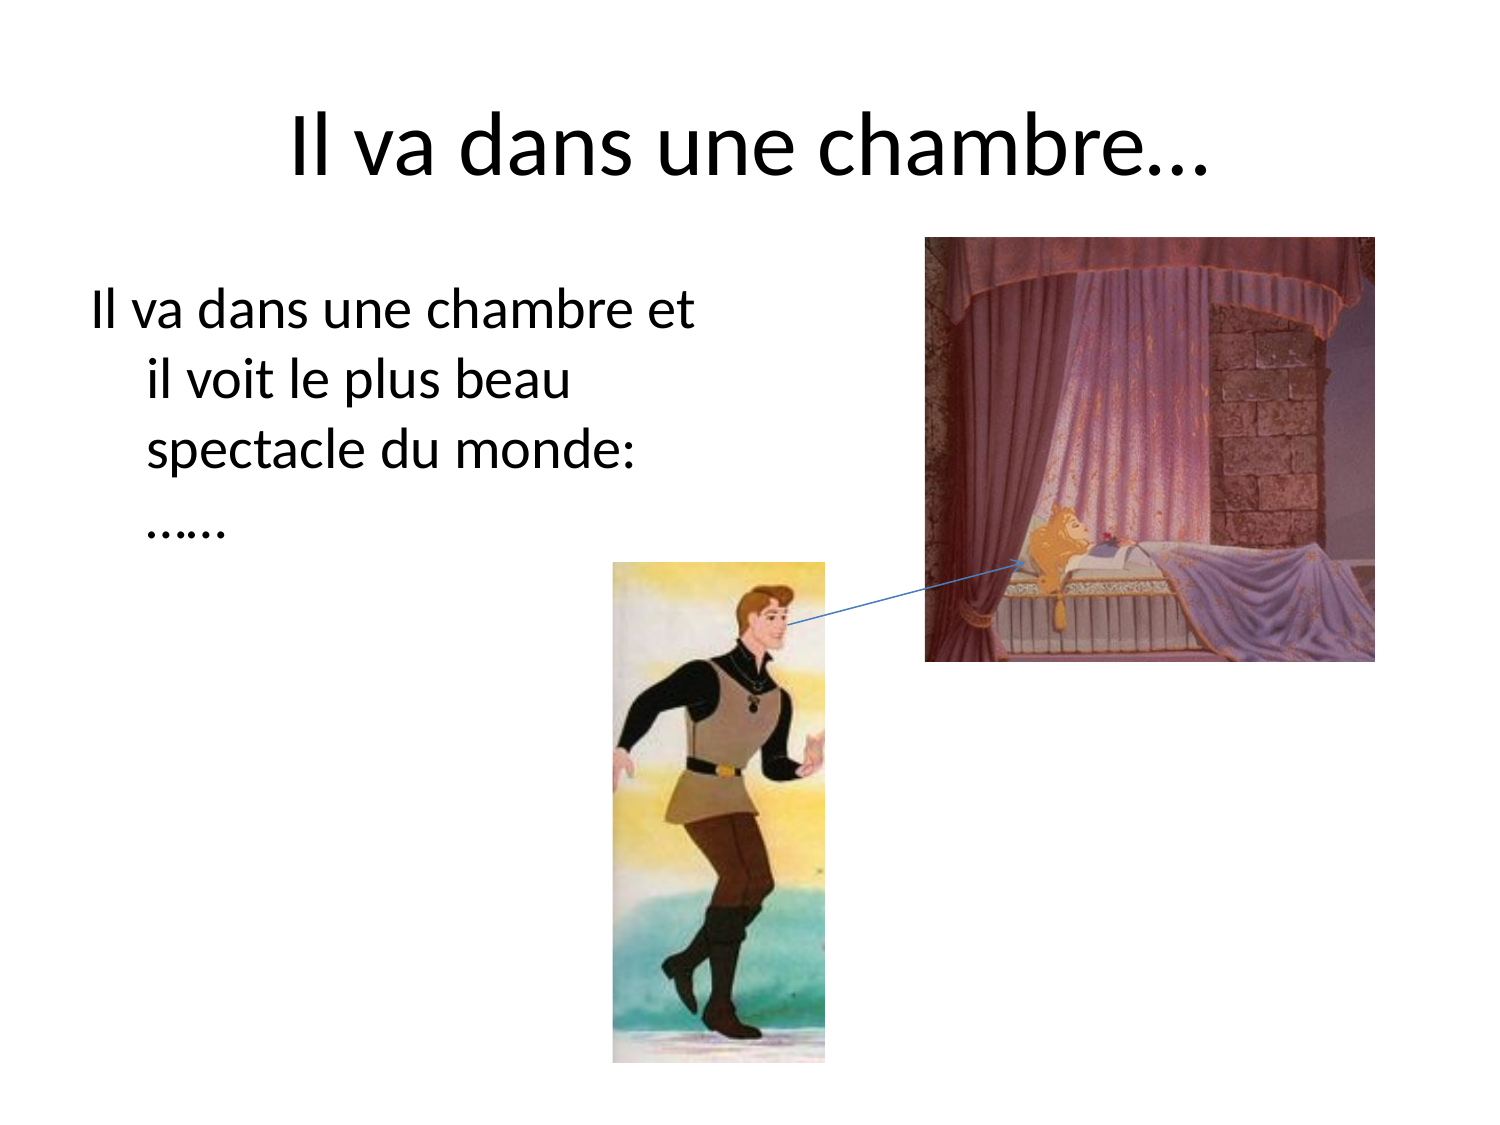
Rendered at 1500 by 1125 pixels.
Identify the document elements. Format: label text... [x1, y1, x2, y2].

title Il va dans une chambre… [75, 45, 1425, 233]
list Il va dans une chambre et il voit le plus beau spectacle du monde: …… [75, 262, 738, 1005]
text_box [787, 562, 1026, 626]
picture [612, 562, 826, 1063]
picture [924, 237, 1376, 663]
